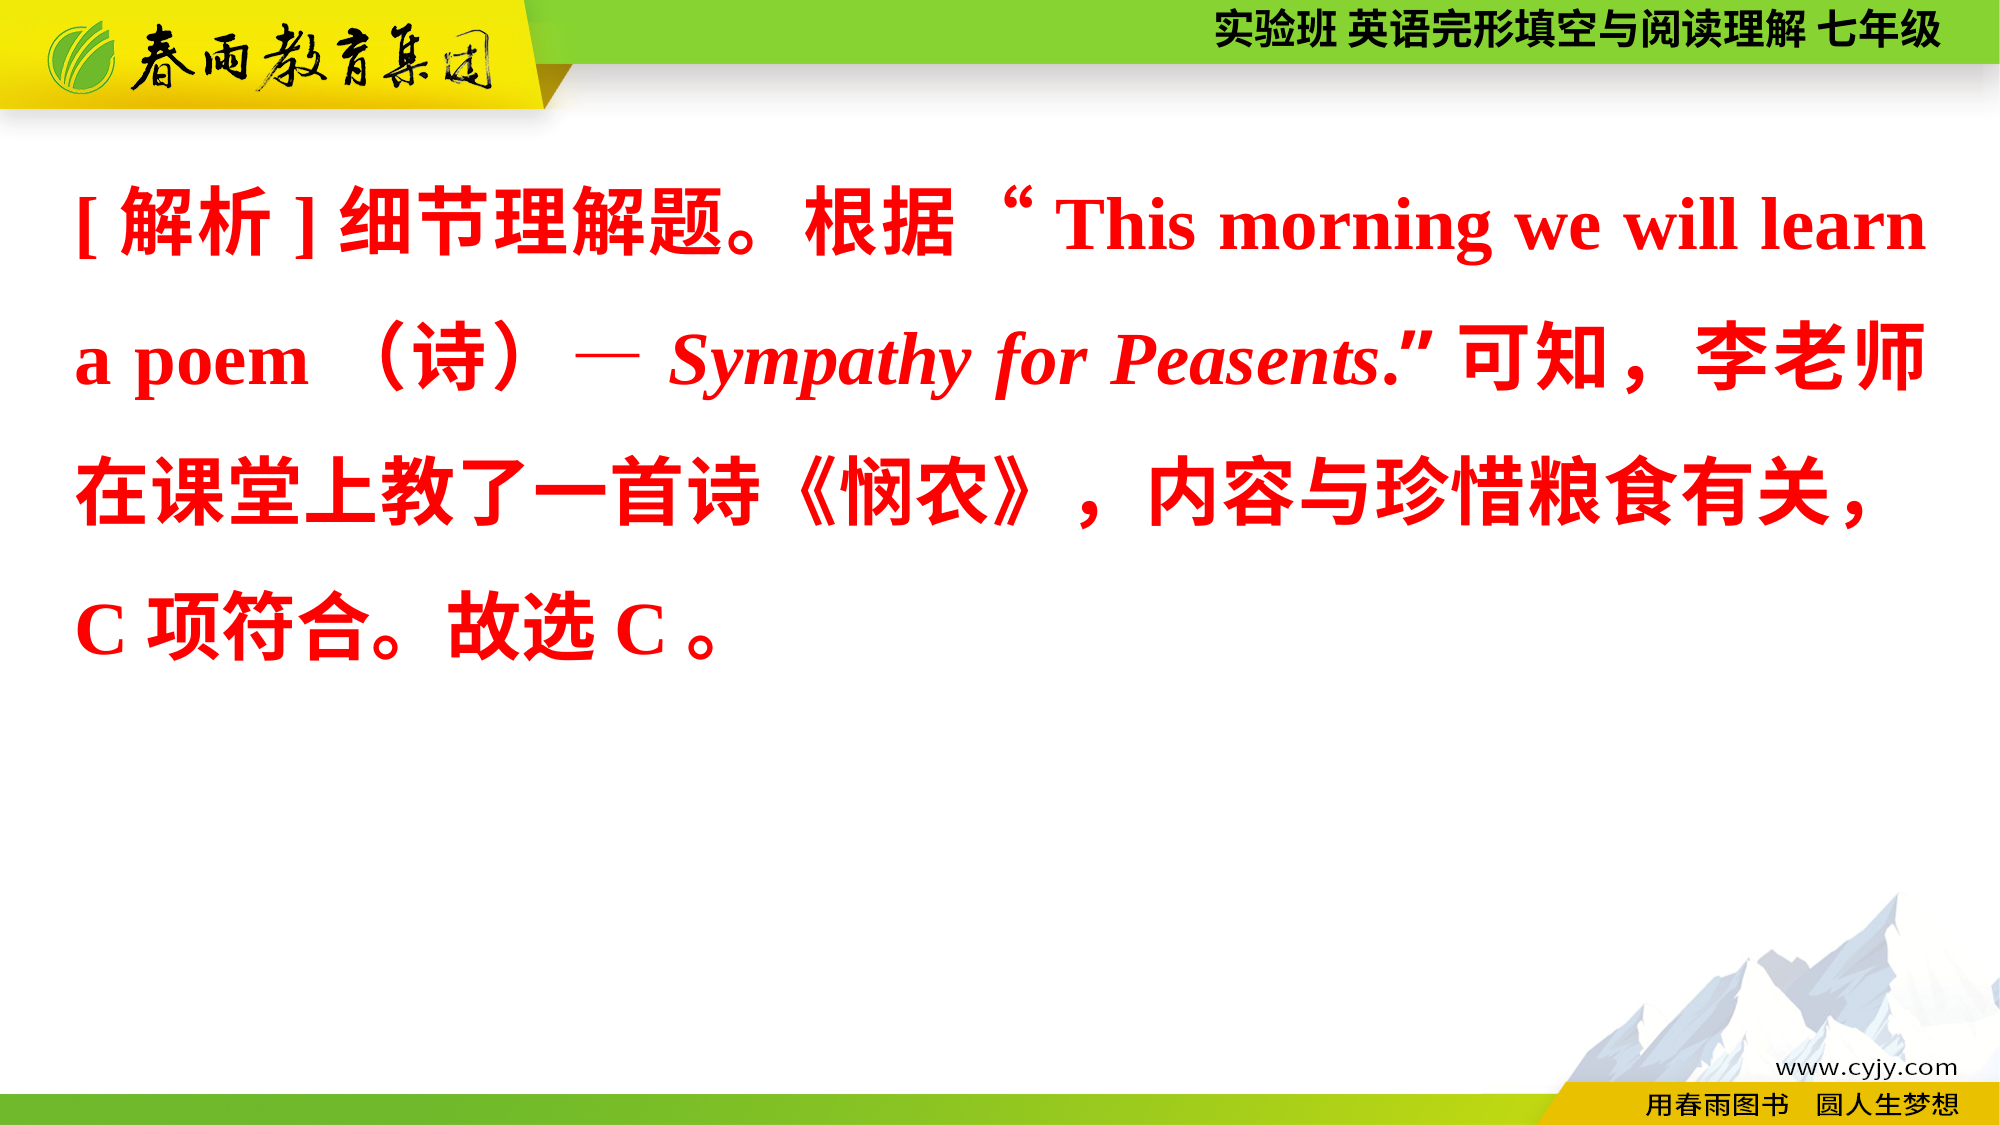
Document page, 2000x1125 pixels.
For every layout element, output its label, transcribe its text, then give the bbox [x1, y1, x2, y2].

list [解析]细节理解题。根据“This morning we will learn a poem（诗）—Sympathy for Peasents.”可知，李老师在课堂上教了一首诗《悯农》，内容与珍惜粮食有关，C项符合。故选C。 [59, 122, 1944, 666]
picture [0, 0, 2000, 1125]
